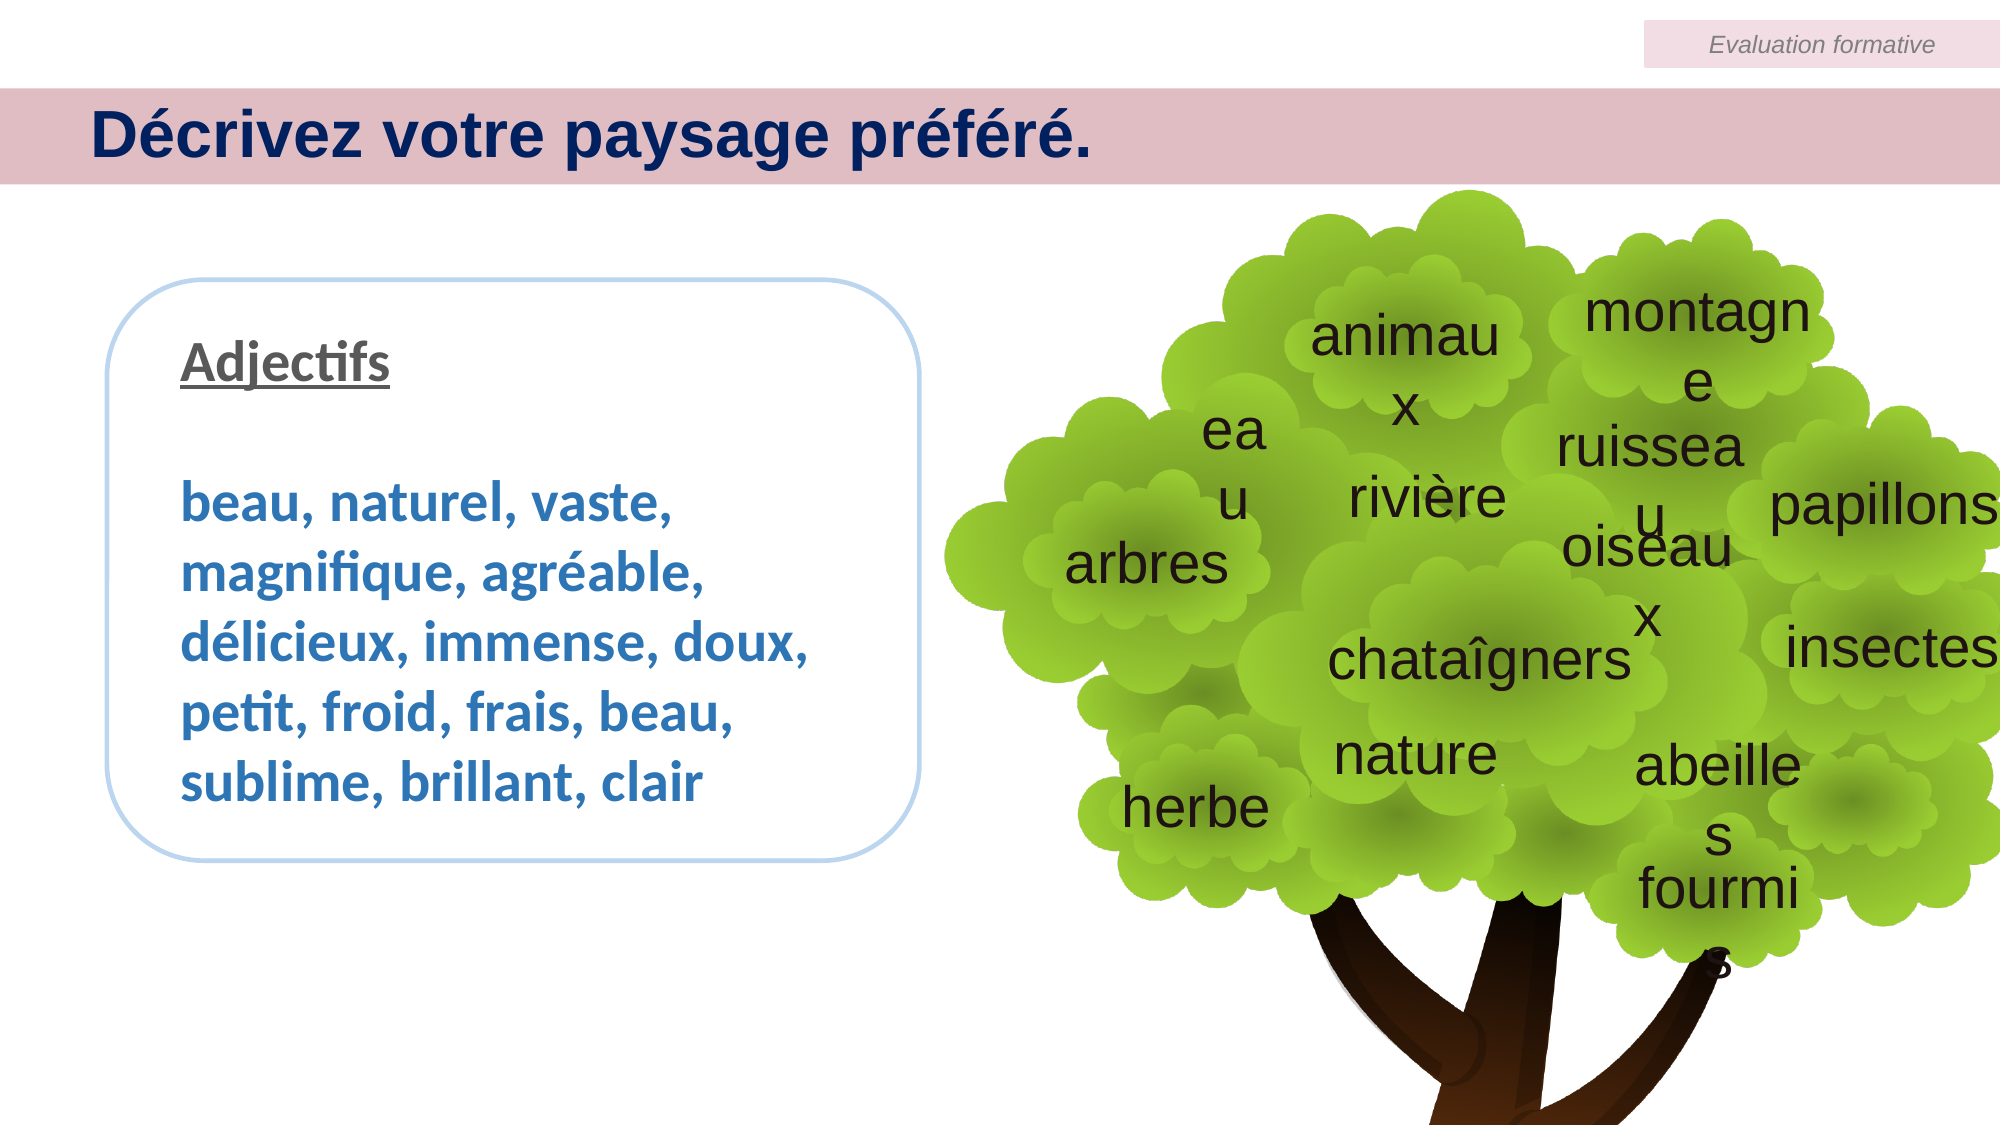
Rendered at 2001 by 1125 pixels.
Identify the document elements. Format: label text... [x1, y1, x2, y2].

list Décrivez votre paysage préféré. [0, 88, 891, 185]
text_box Adjectifs beau, naturel, vaste, magnifique, agréable, délicieux, immense, doux, petit, froid, frais, beau, sublime, brillant, clair [106, 279, 891, 861]
picture [897, 0, 2000, 1125]
